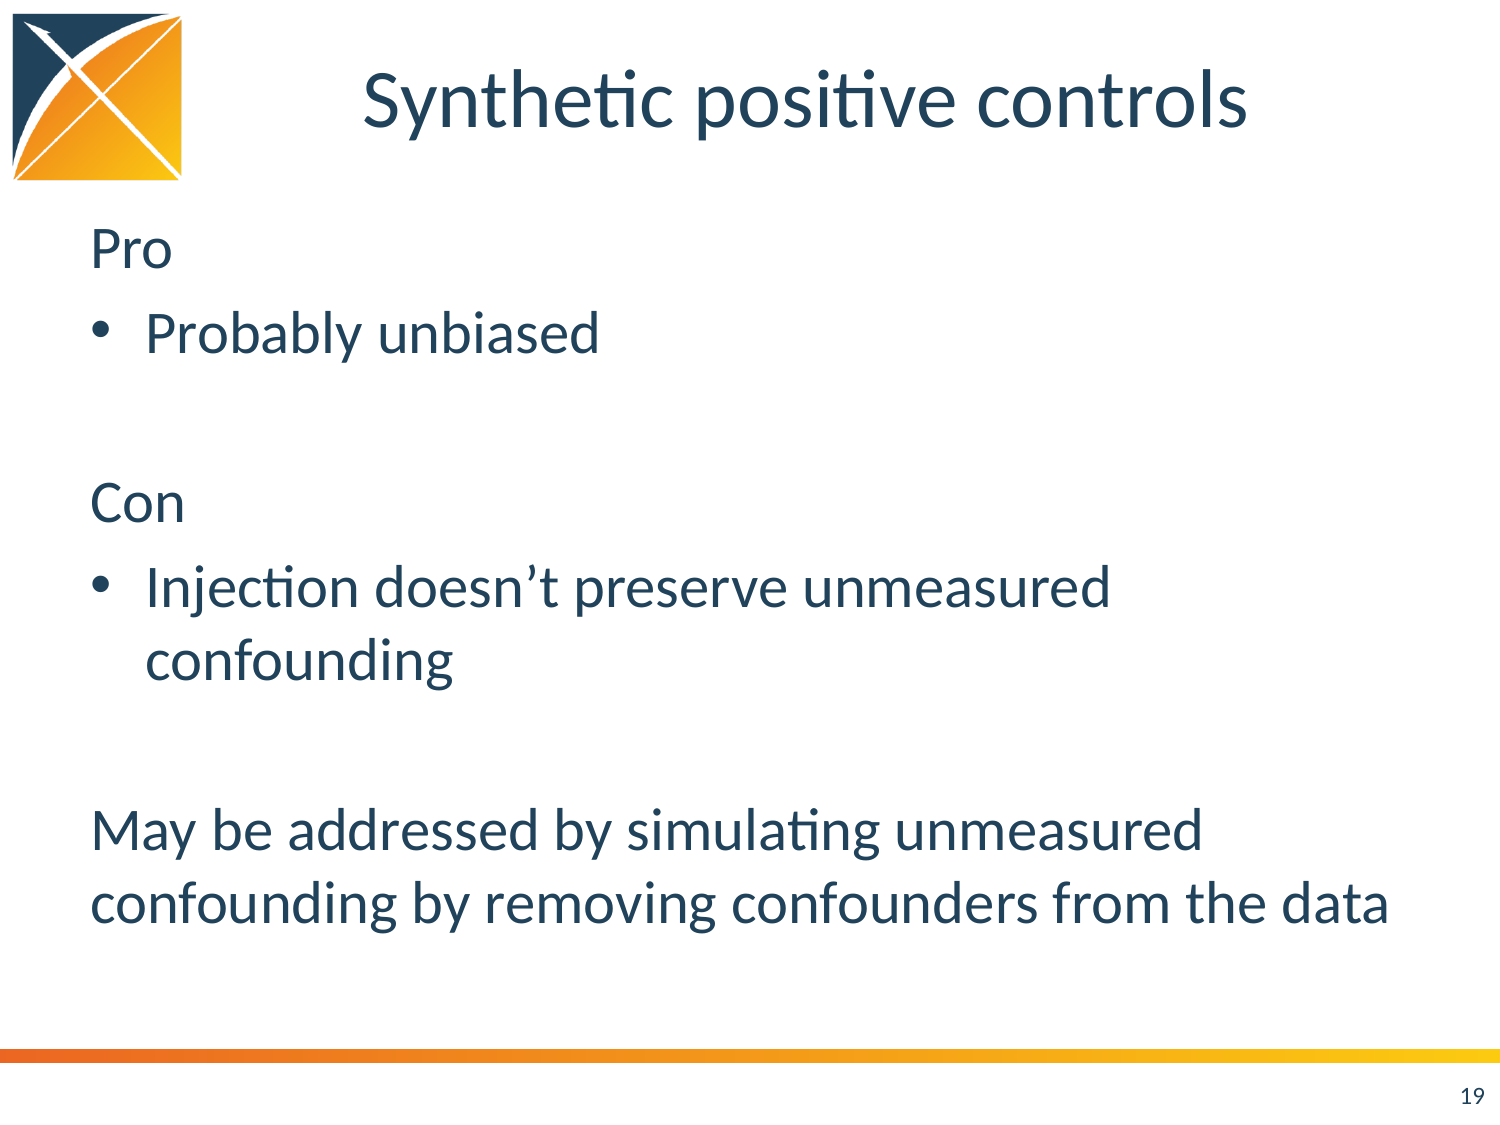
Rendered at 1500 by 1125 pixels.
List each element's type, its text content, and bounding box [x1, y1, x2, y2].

title Synthetic positive controls [187, 24, 1425, 163]
slide_number 19 [1149, 1065, 1500, 1125]
list Pro Probably unbiased Con Injection doesn’t preserve unmeasured confounding May be addressed by simulating unmeasured confounding by removing confounders from the data [75, 200, 1425, 1005]
picture [0, 0, 206, 200]
